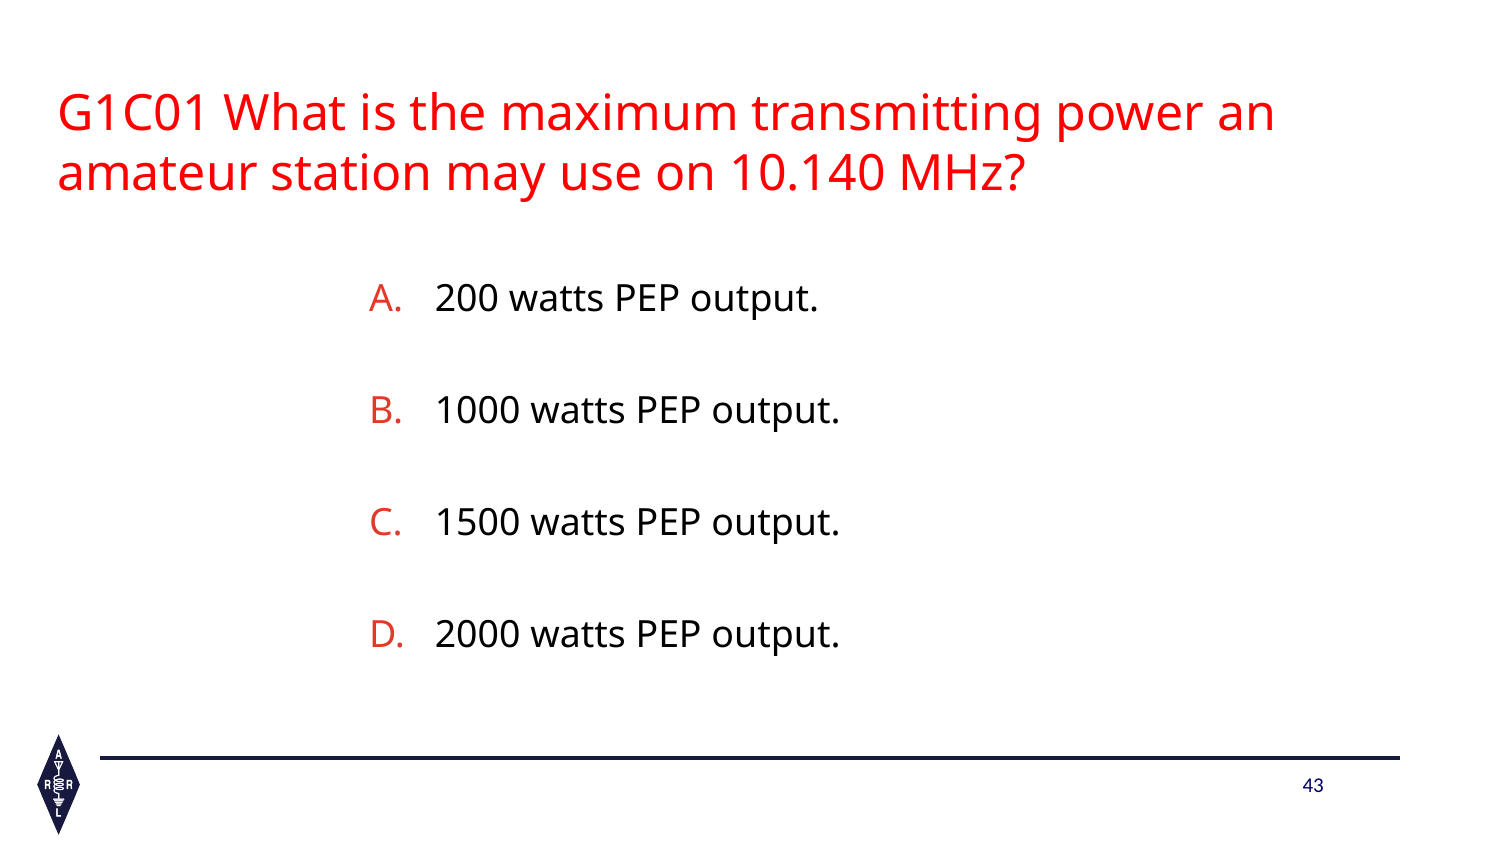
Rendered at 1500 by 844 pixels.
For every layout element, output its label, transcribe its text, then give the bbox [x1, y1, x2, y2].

picture [37, 734, 80, 835]
list 200 watts PEP output. ​ 1000 watts PEP output. ​ 1500 watts PEP output.​ 2000 watts PEP output. [369, 273, 1131, 719]
text_box G1C01 What is the maximum transmitting power an amateur station may use on 10.140 MHz? [41, 73, 1458, 209]
slide_number 43 [1302, 761, 1400, 807]
